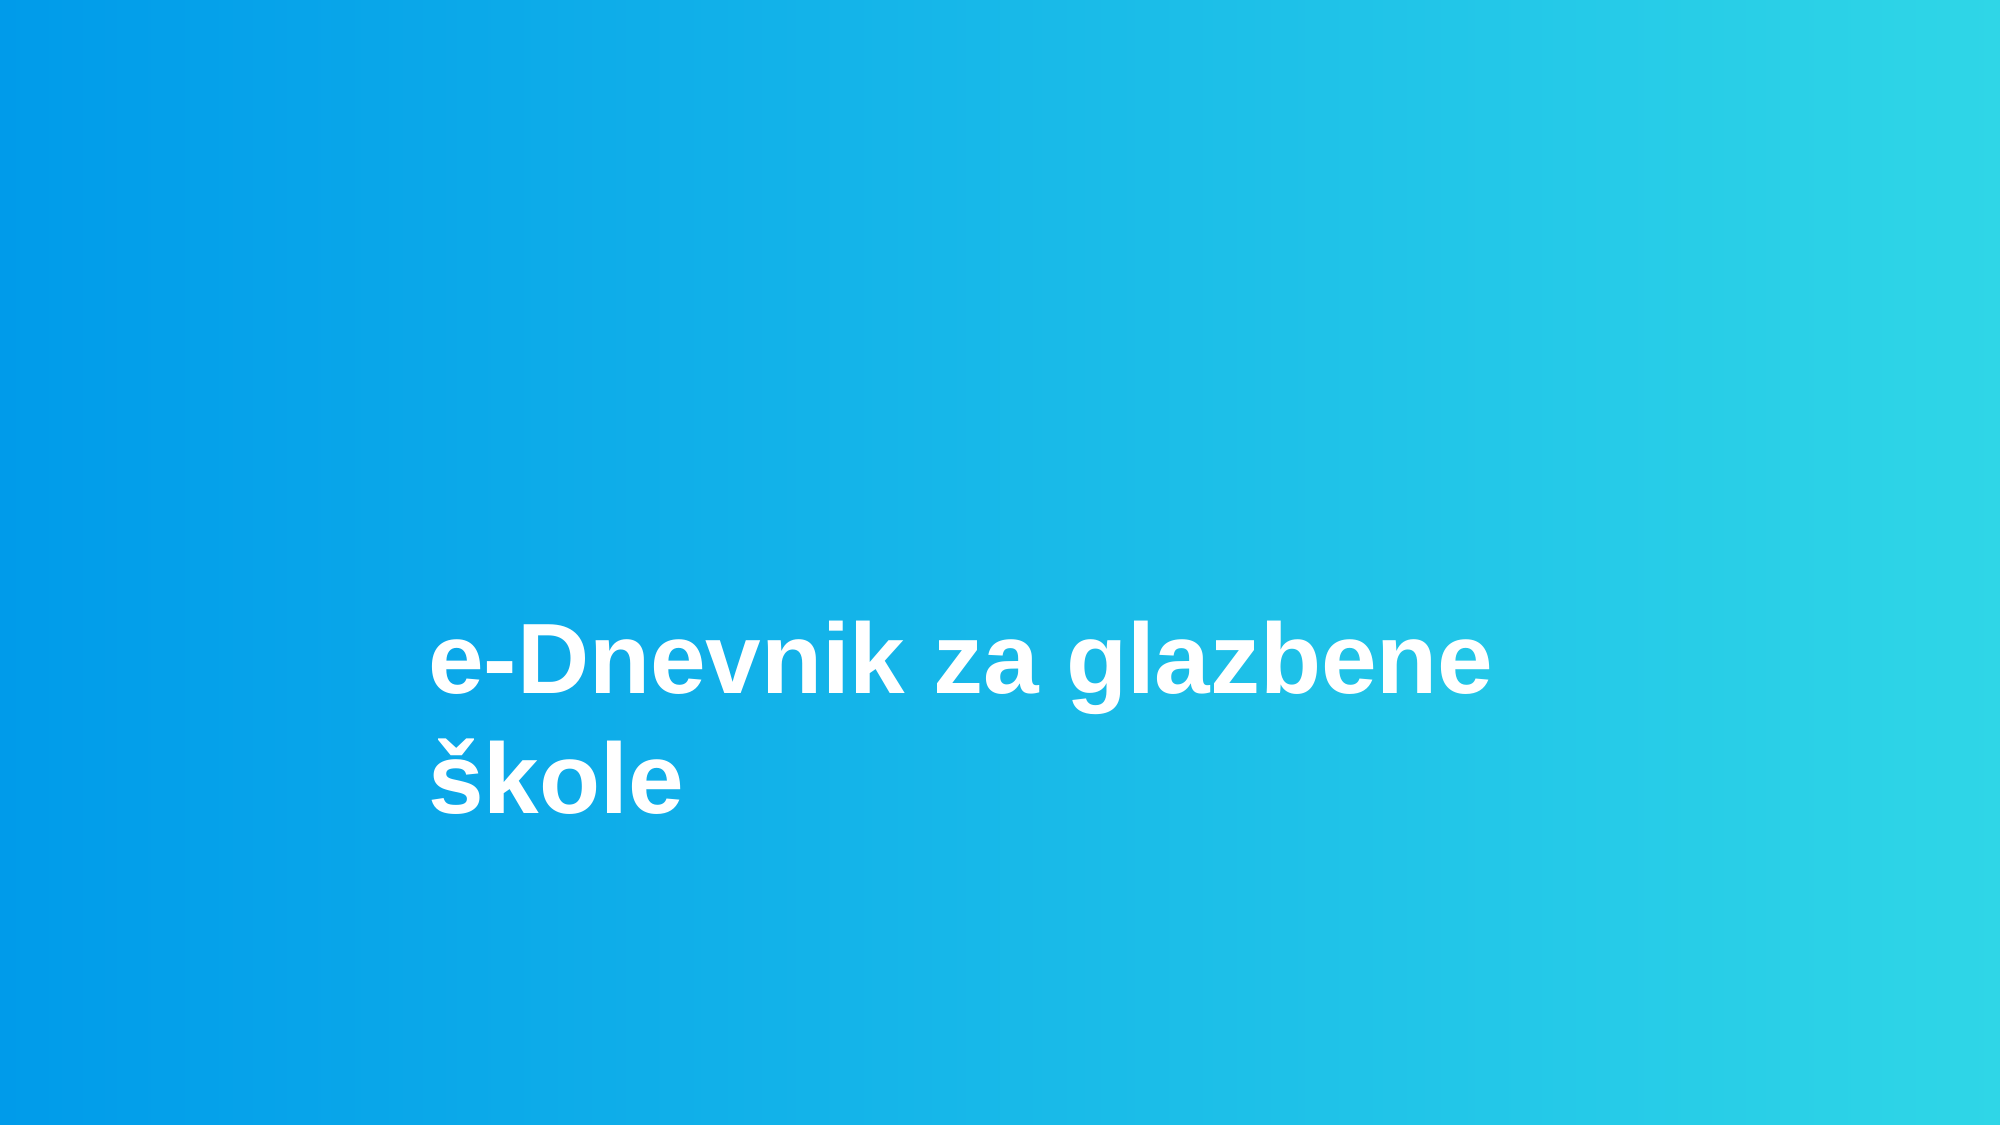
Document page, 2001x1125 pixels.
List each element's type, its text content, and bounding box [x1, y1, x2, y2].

text_box e-Dnevnik za glazbene škole [413, 430, 1776, 841]
